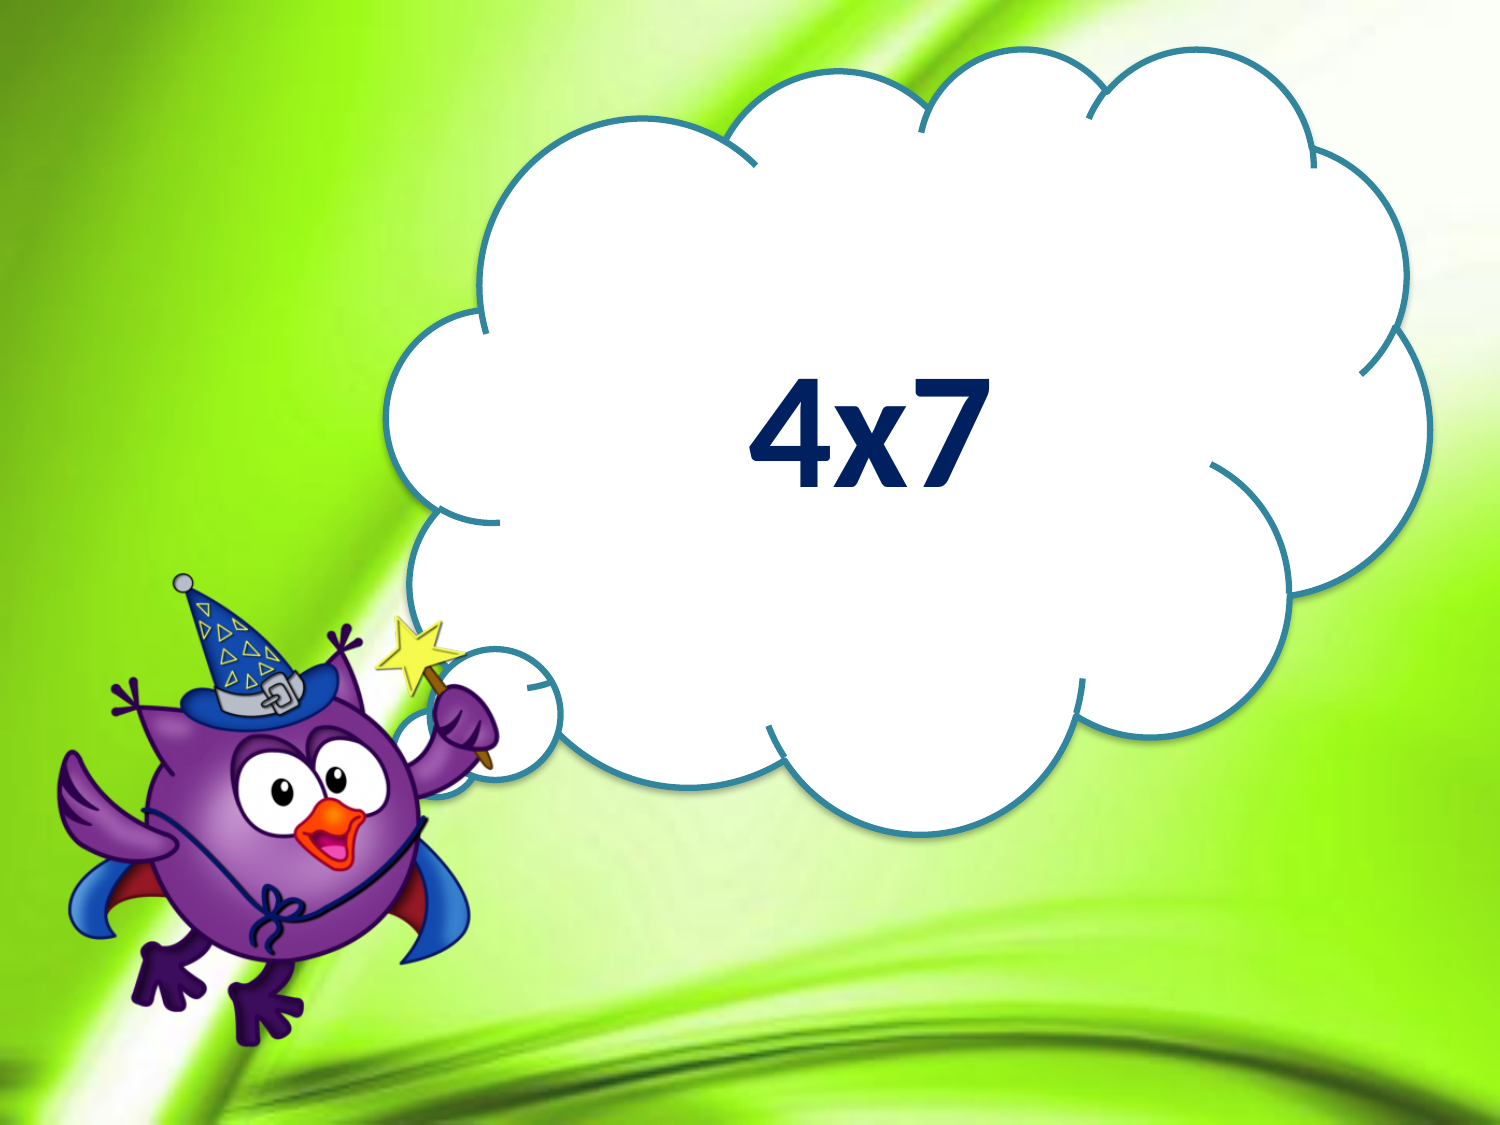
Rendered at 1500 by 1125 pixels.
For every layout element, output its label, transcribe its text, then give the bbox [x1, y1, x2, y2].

picture [34, 556, 516, 1067]
text_box 4х7 [383, 47, 1433, 837]
